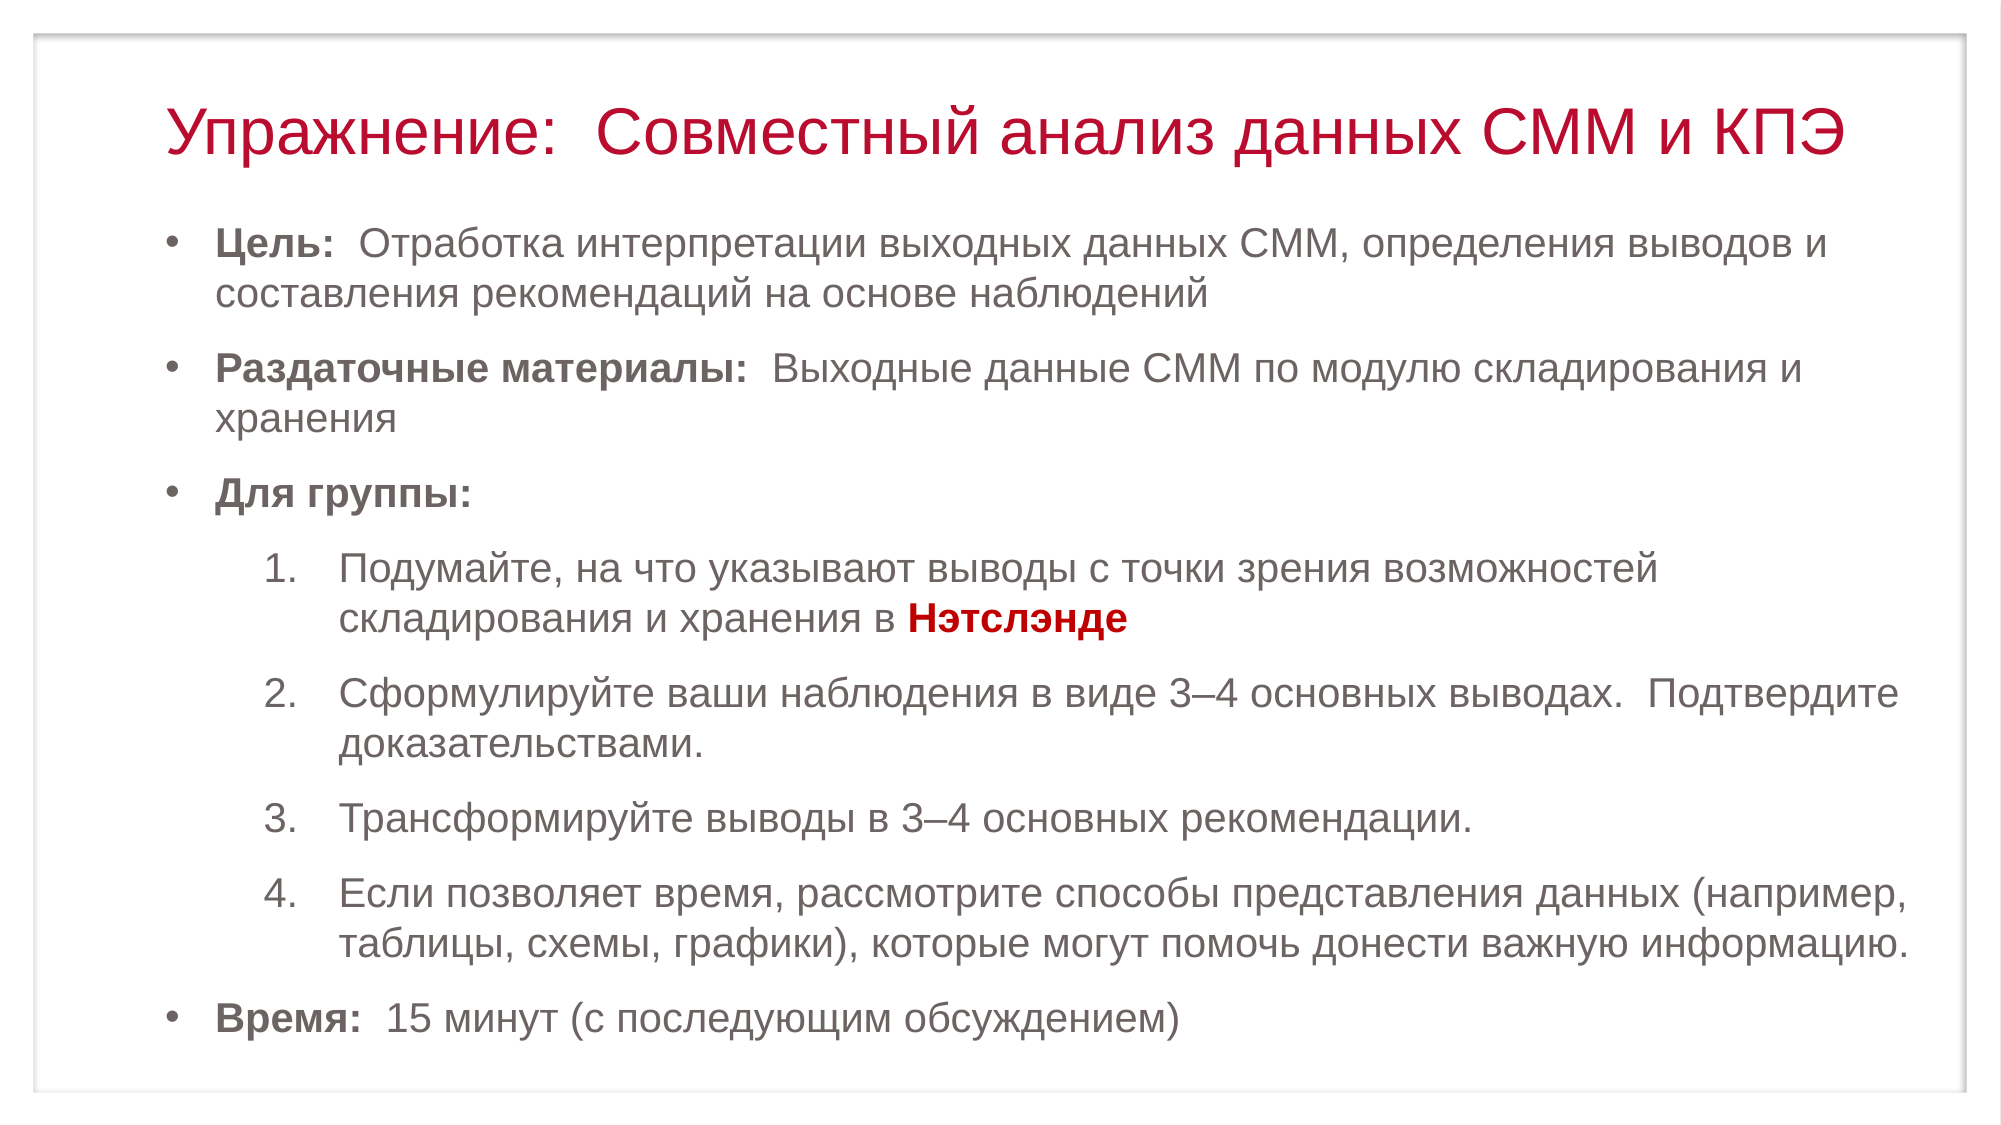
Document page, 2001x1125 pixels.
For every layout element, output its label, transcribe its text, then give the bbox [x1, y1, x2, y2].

title Упражнение: Совместный анализ данных СММ и КПЭ [150, 0, 1961, 176]
list Цель: Отработка интерпретации выходных данных CMM, определения выводов и составления рекомендаций на основе наблюдений Раздаточные материалы: Выходные данные CMM по модулю складирования и хранения Для группы: Подумайте, на что указывают выводы с точки зрения возможностей складирования и хранения в Нэтслэнде Сформулируйте ваши наблюдения в виде 3–4 основных выводах. Подтвердите доказательствами. Трансформируйте выводы в 3–4 основных рекомендации. Если позволяет время, рассмотрите способы представления данных (например, таблицы, схемы, графики), которые могут помочь донести важную информацию. Время: 15 минут (с последующим обсуждением) [150, 208, 1961, 1125]
